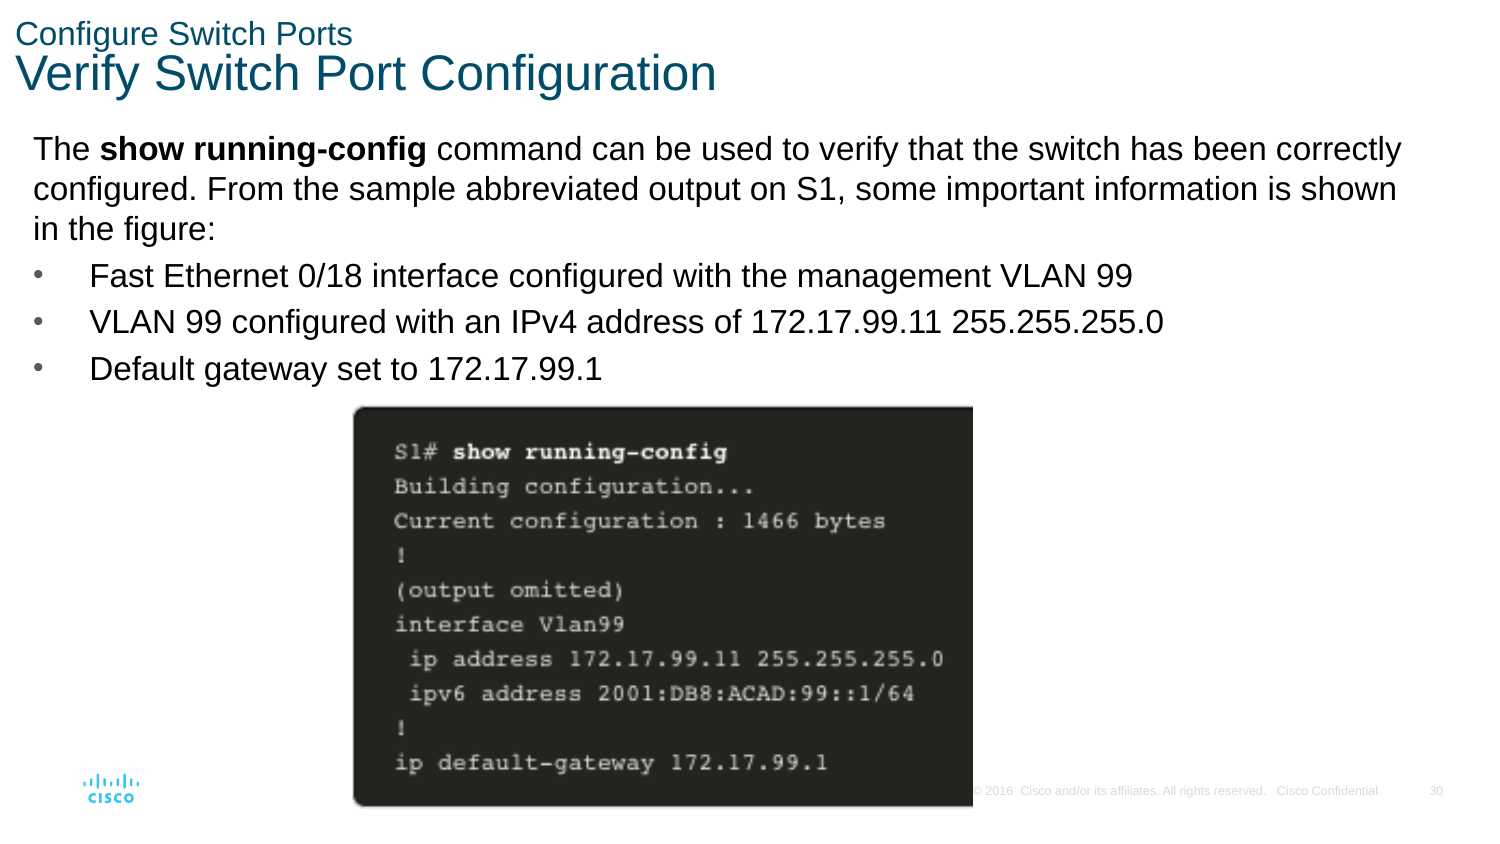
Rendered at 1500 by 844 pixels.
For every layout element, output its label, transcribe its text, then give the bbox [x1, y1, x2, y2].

title Configure Switch Ports Verify Switch Port Configuration [0, 0, 1369, 121]
picture [351, 399, 973, 822]
list The show running-config command can be used to verify that the switch has been correctly configured. From the sample abbreviated output on S1, some important information is shown in the figure: Fast Ethernet 0/18 interface configured with the management VLAN 99 VLAN 99 configured with an IPv4 address of 172.17.99.11 255.255.255.0 Default gateway set to 172.17.99.1 [18, 120, 1437, 400]
